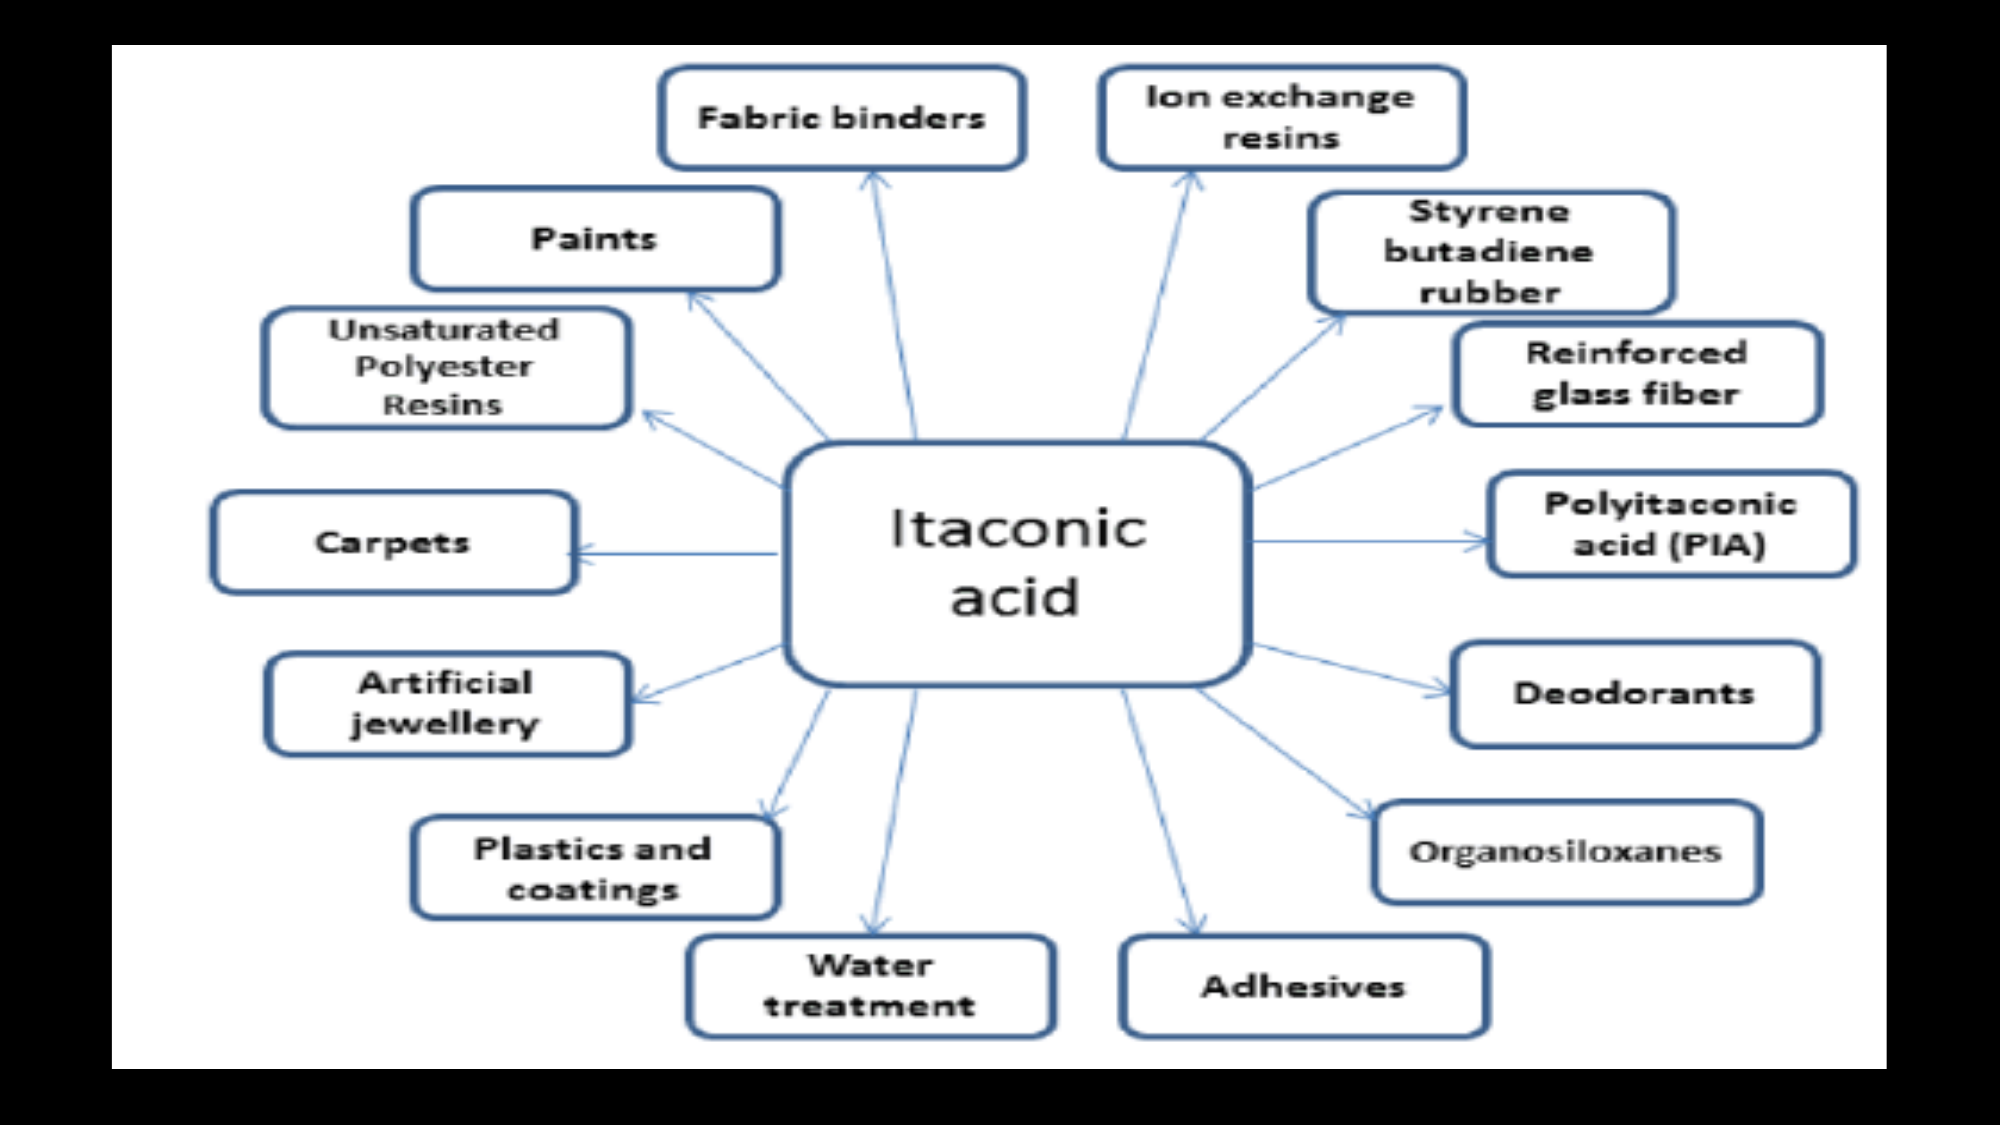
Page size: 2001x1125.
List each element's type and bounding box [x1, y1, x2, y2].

picture [111, 45, 1887, 1069]
